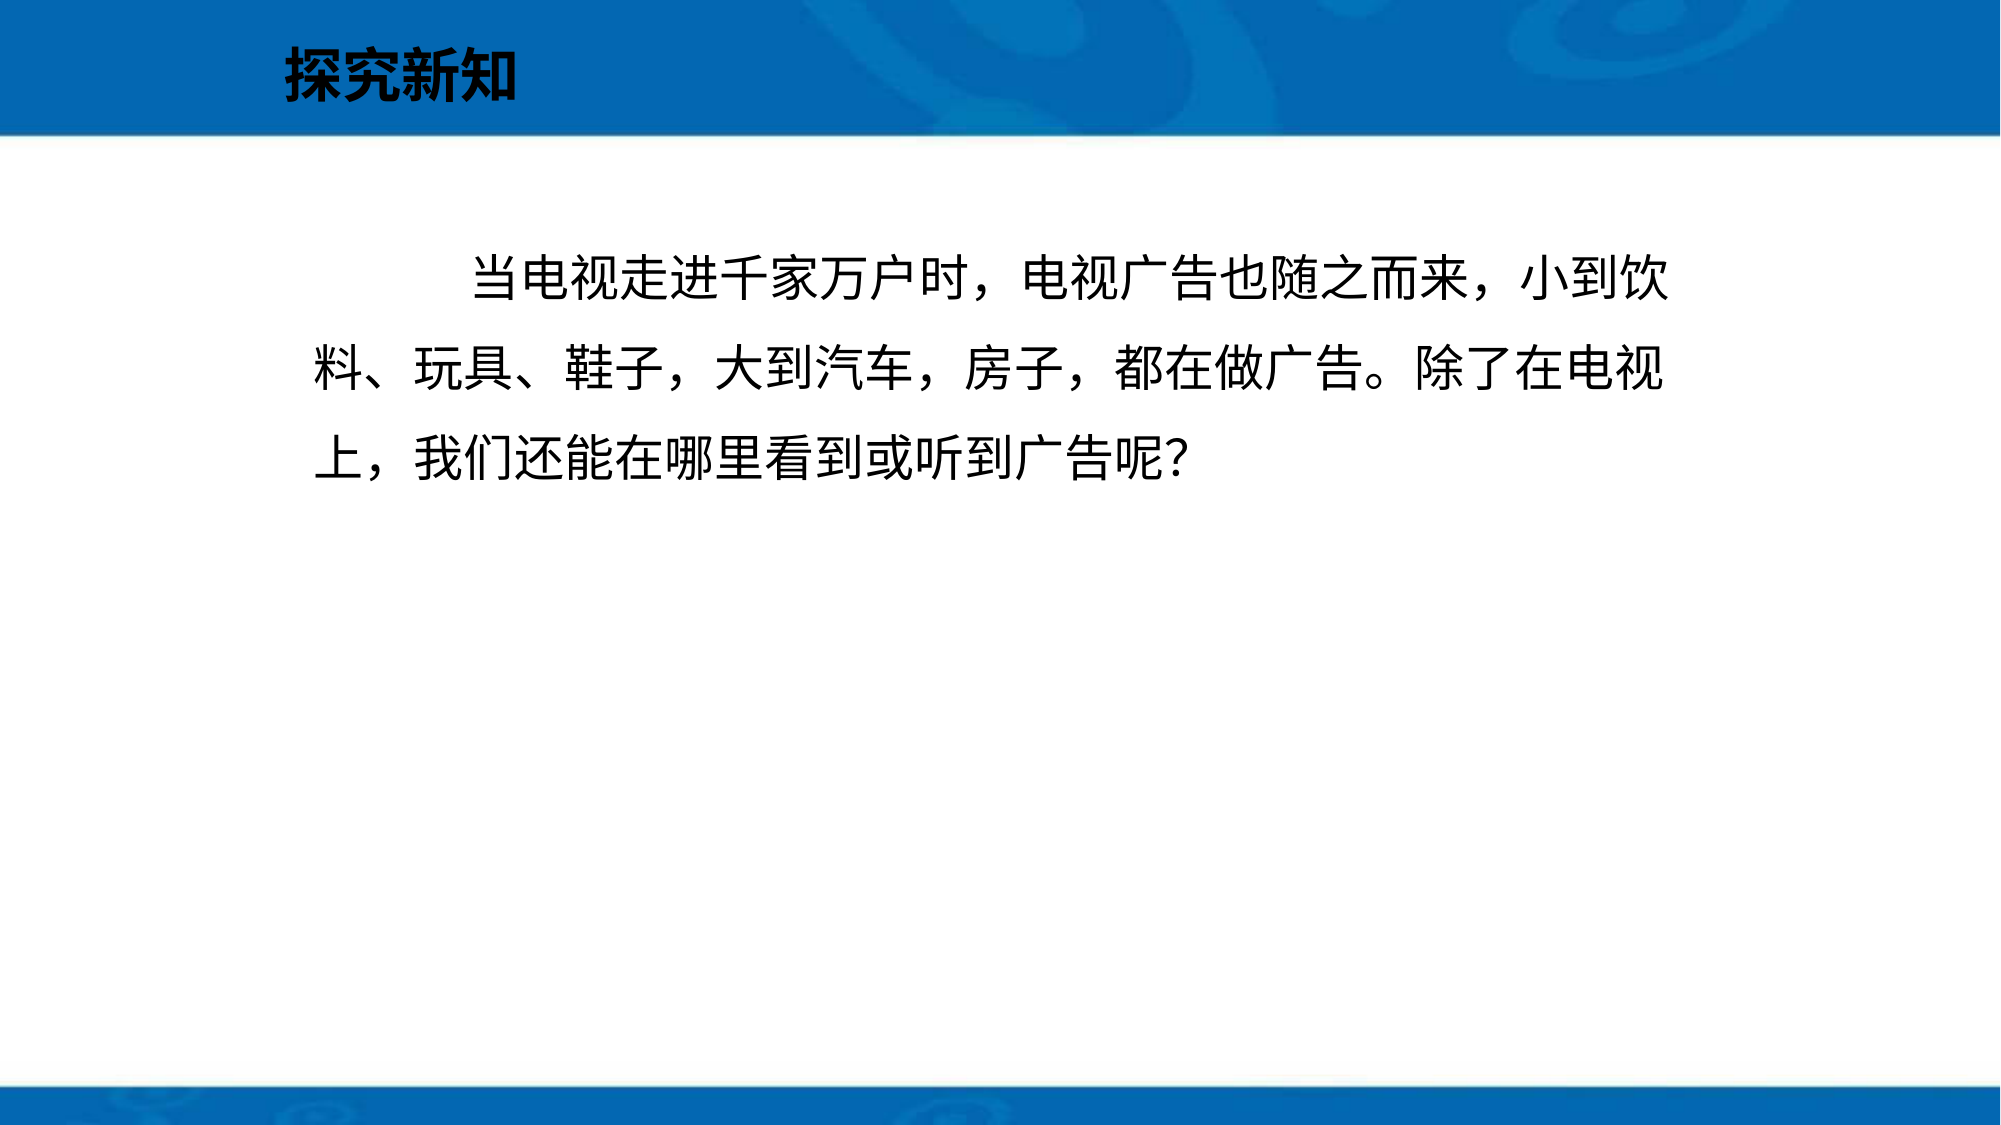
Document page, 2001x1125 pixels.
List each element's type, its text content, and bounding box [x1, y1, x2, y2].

title 探究新知 [268, 38, 1733, 119]
picture [0, 0, 2001, 1125]
text_box 当电视走进千家万户时，电视广告也随之而来，小到饮料、玩具、鞋子，大到汽车，房子，都在做广告。除了在电视上，我们还能在哪里看到或听到广告呢？ [299, 208, 1700, 339]
